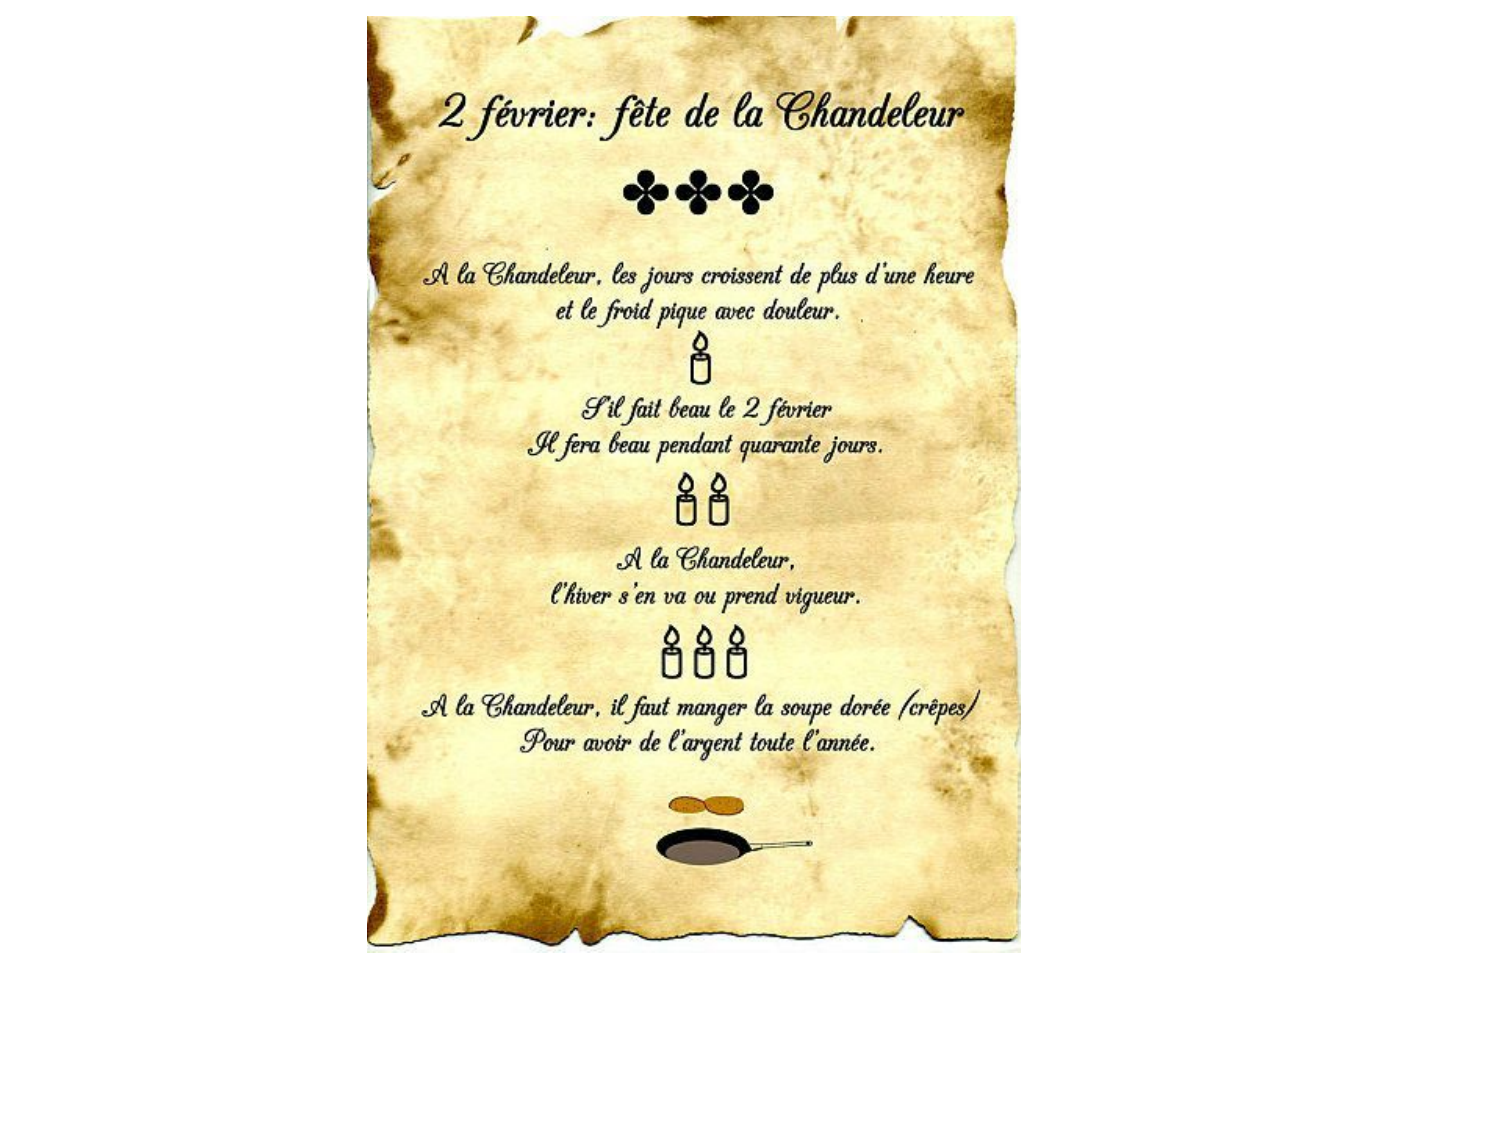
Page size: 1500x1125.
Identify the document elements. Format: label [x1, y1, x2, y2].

picture [367, 16, 1021, 953]
